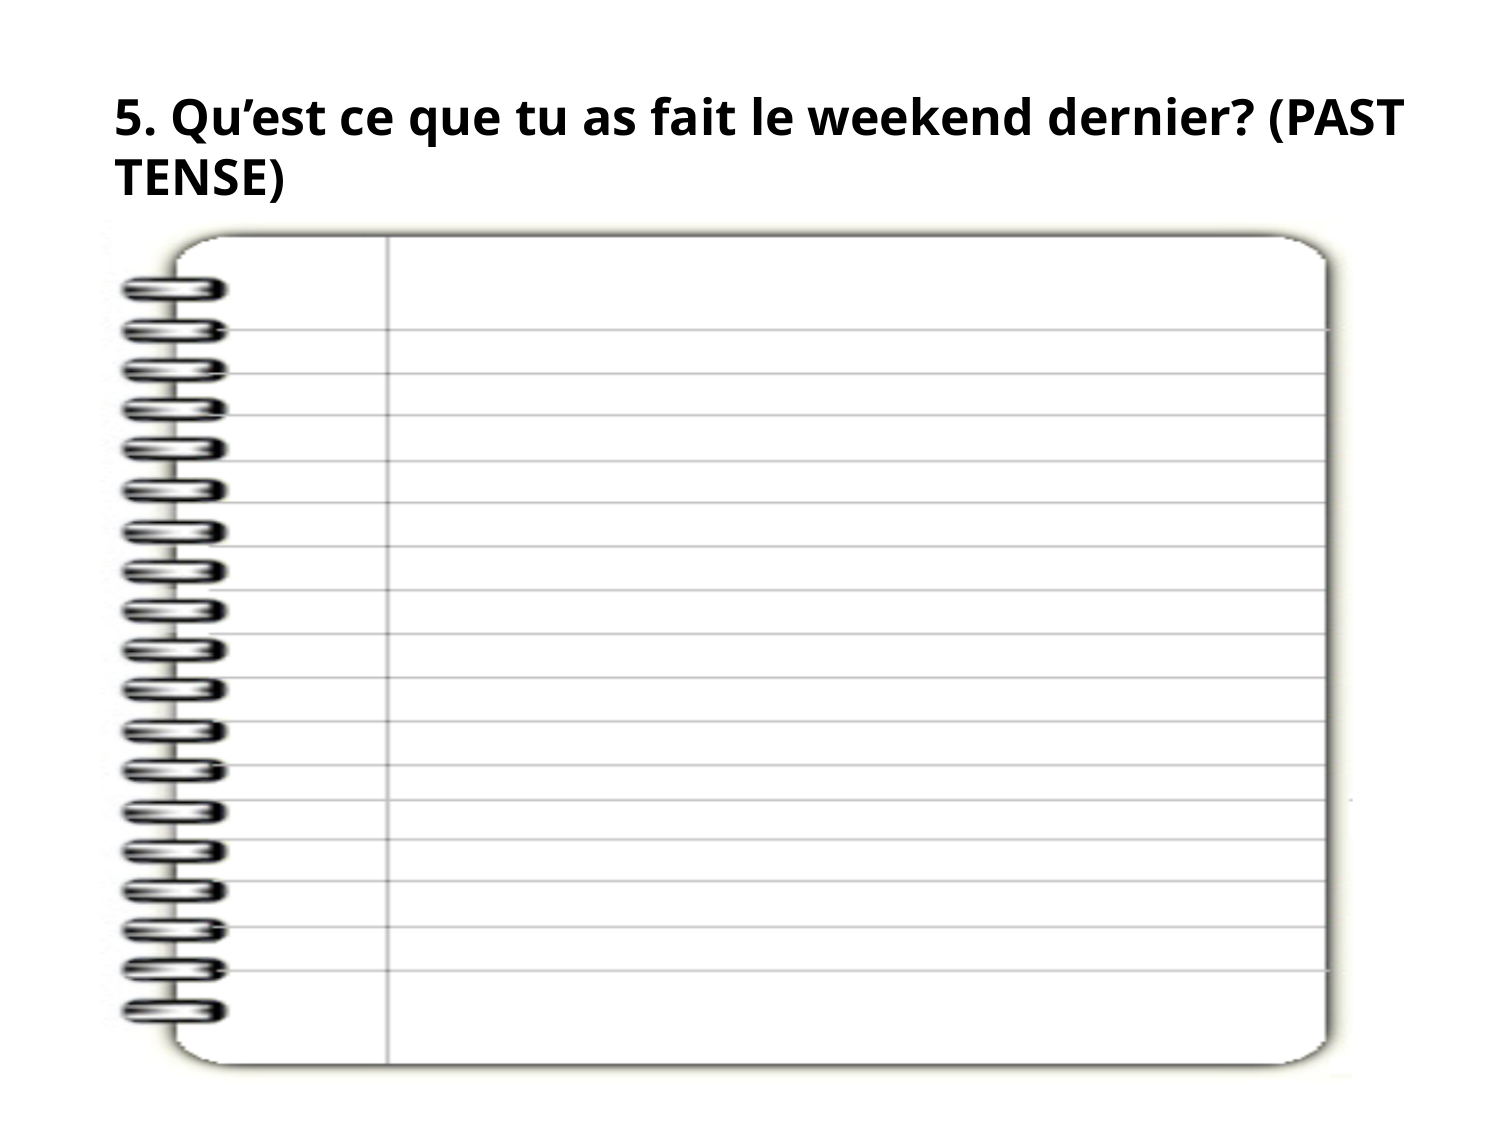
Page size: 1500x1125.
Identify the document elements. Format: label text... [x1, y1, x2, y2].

text_box 5. Qu’est ce que tu as fait le weekend dernier? (PAST TENSE) [1162, 78, 1436, 213]
picture [102, 24, 1352, 1125]
text_box 5. Qu’est ce que tu as fait le weekend dernier? (PAST TENSE) [100, 78, 289, 213]
